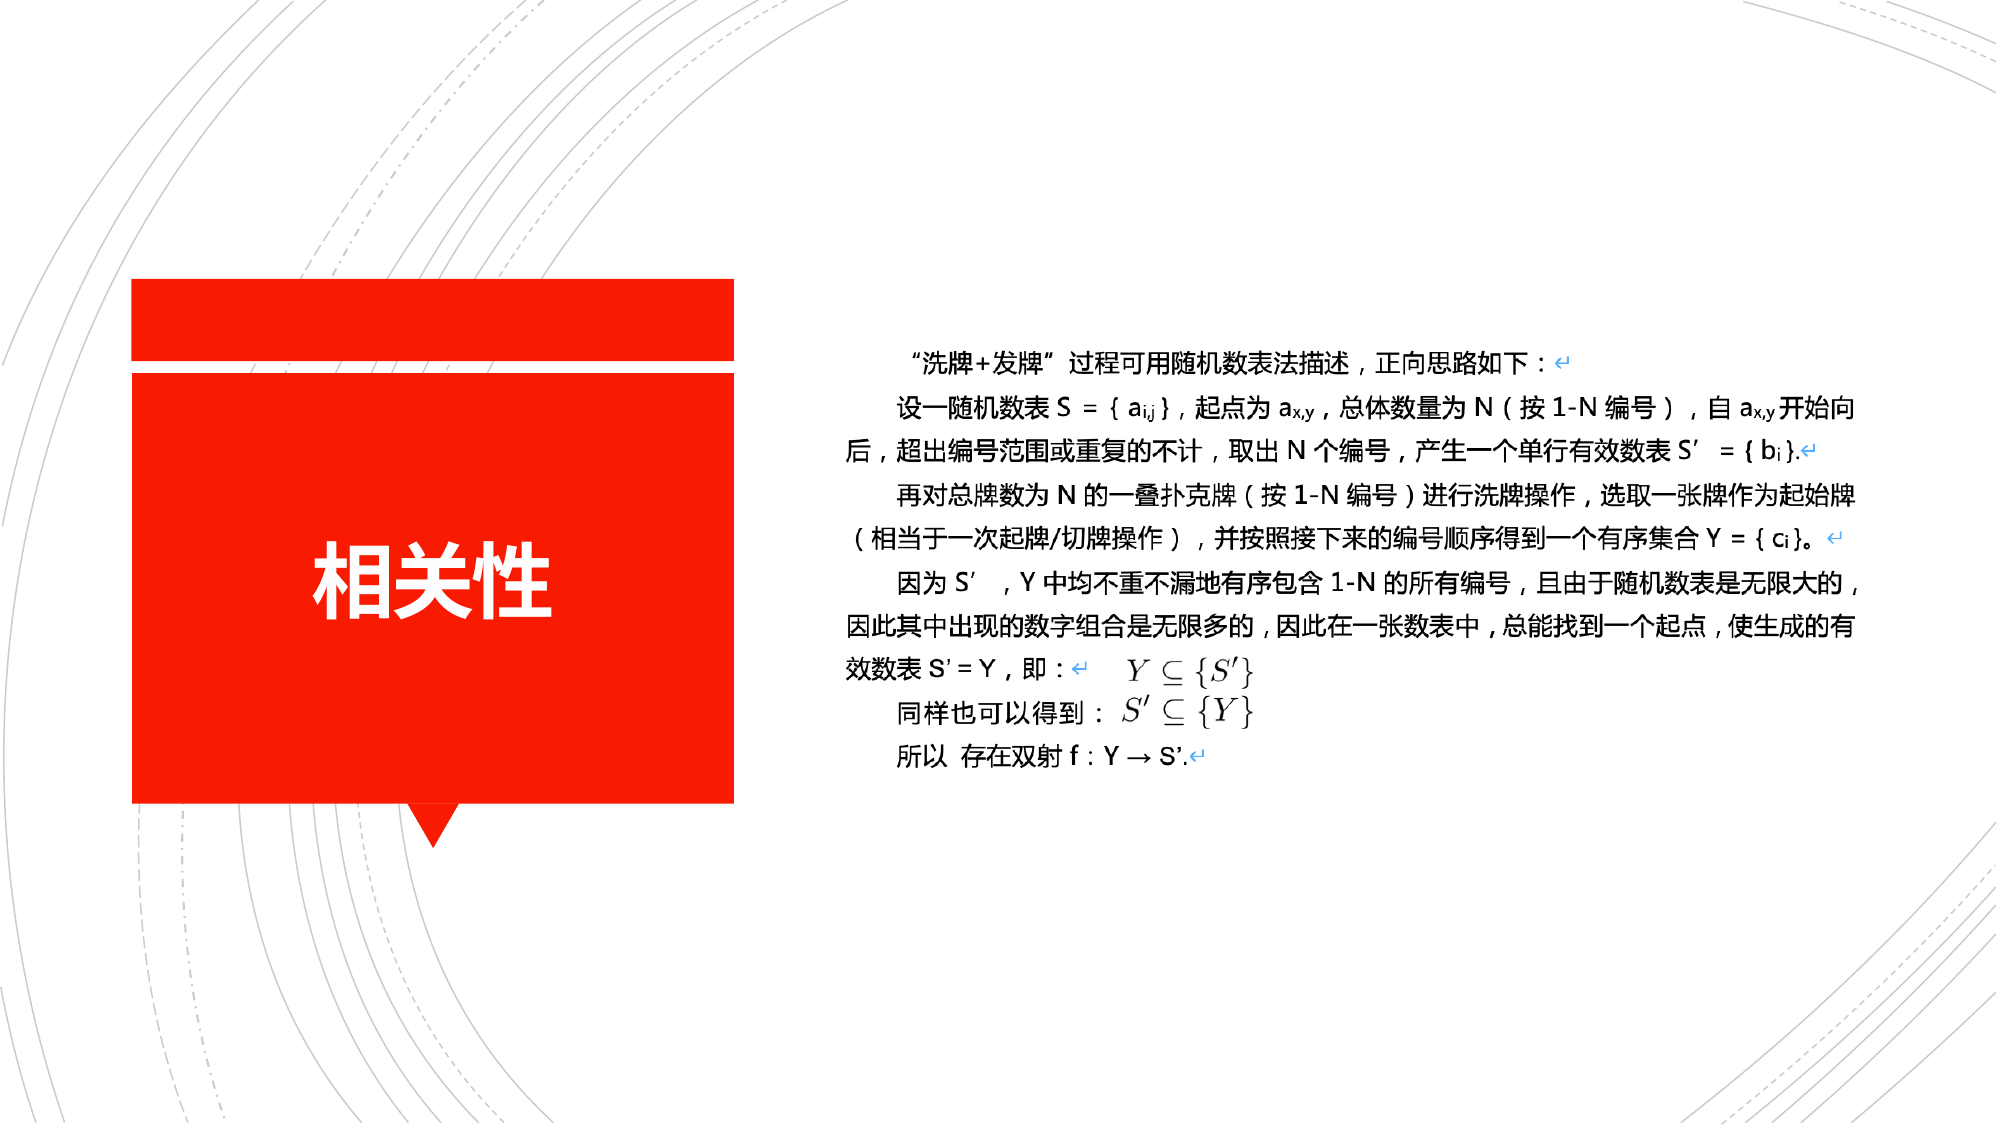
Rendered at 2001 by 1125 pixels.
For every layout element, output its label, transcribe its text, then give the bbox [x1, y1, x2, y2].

title 相关性 [145, 385, 720, 789]
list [839, 348, 1871, 777]
